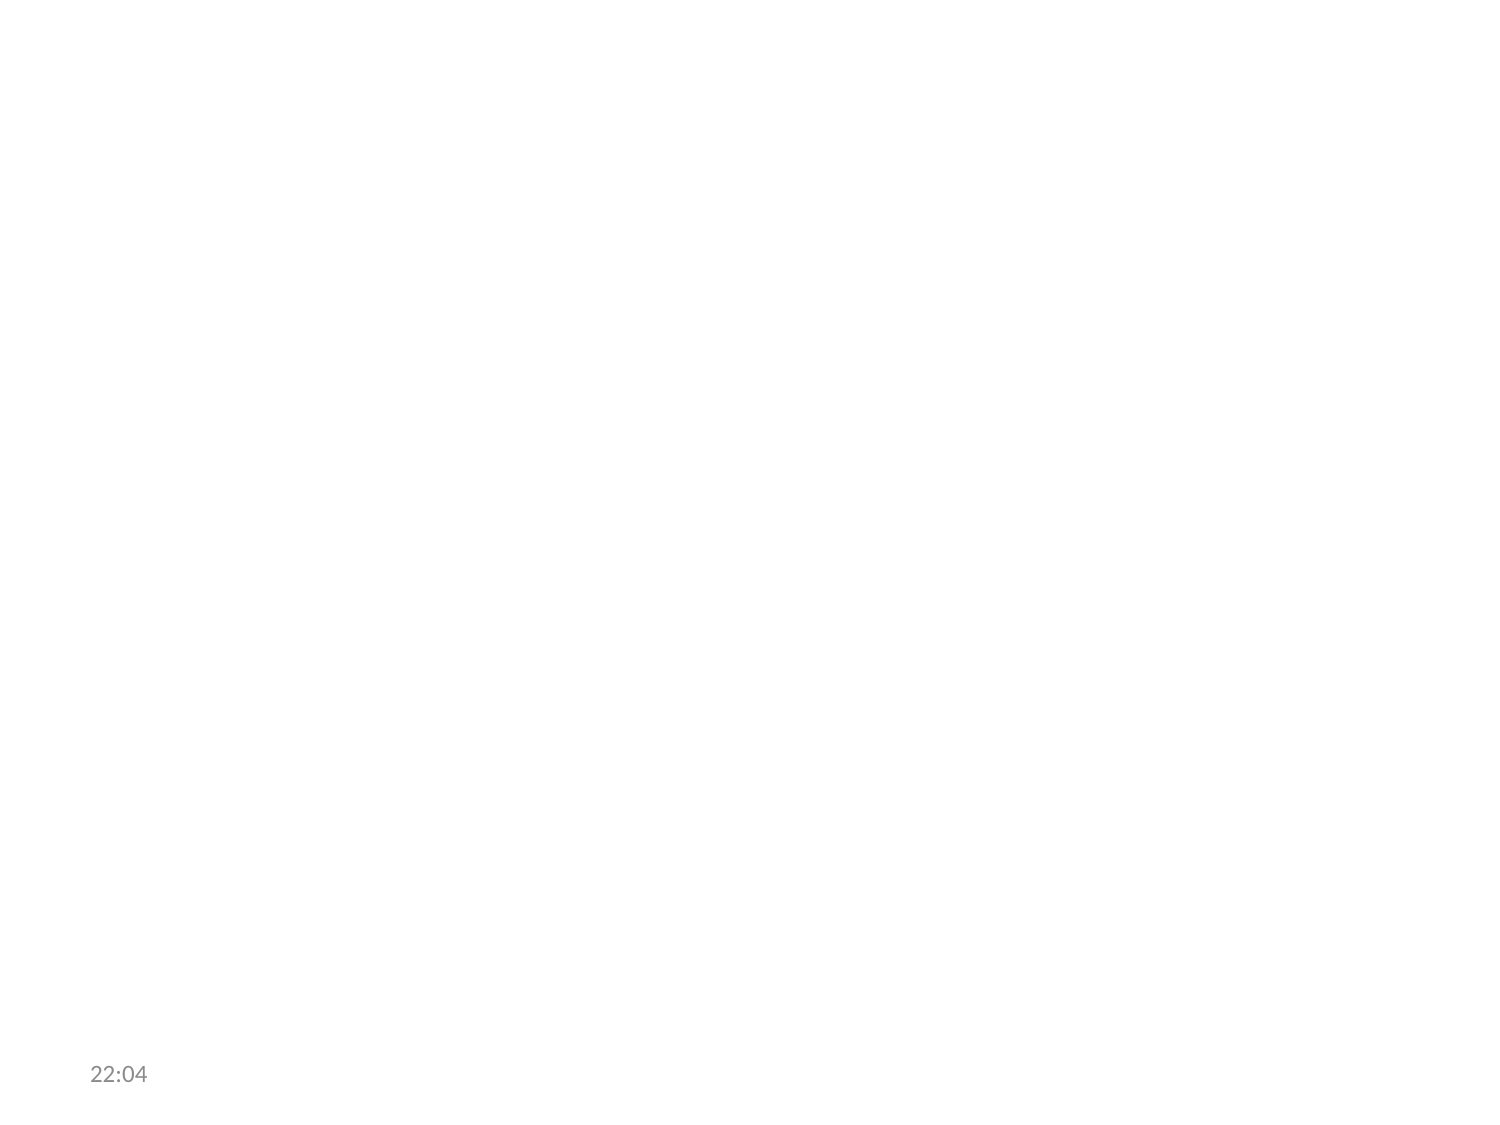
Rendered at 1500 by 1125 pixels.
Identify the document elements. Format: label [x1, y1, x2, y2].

slide_number [75, 1042, 425, 1103]
